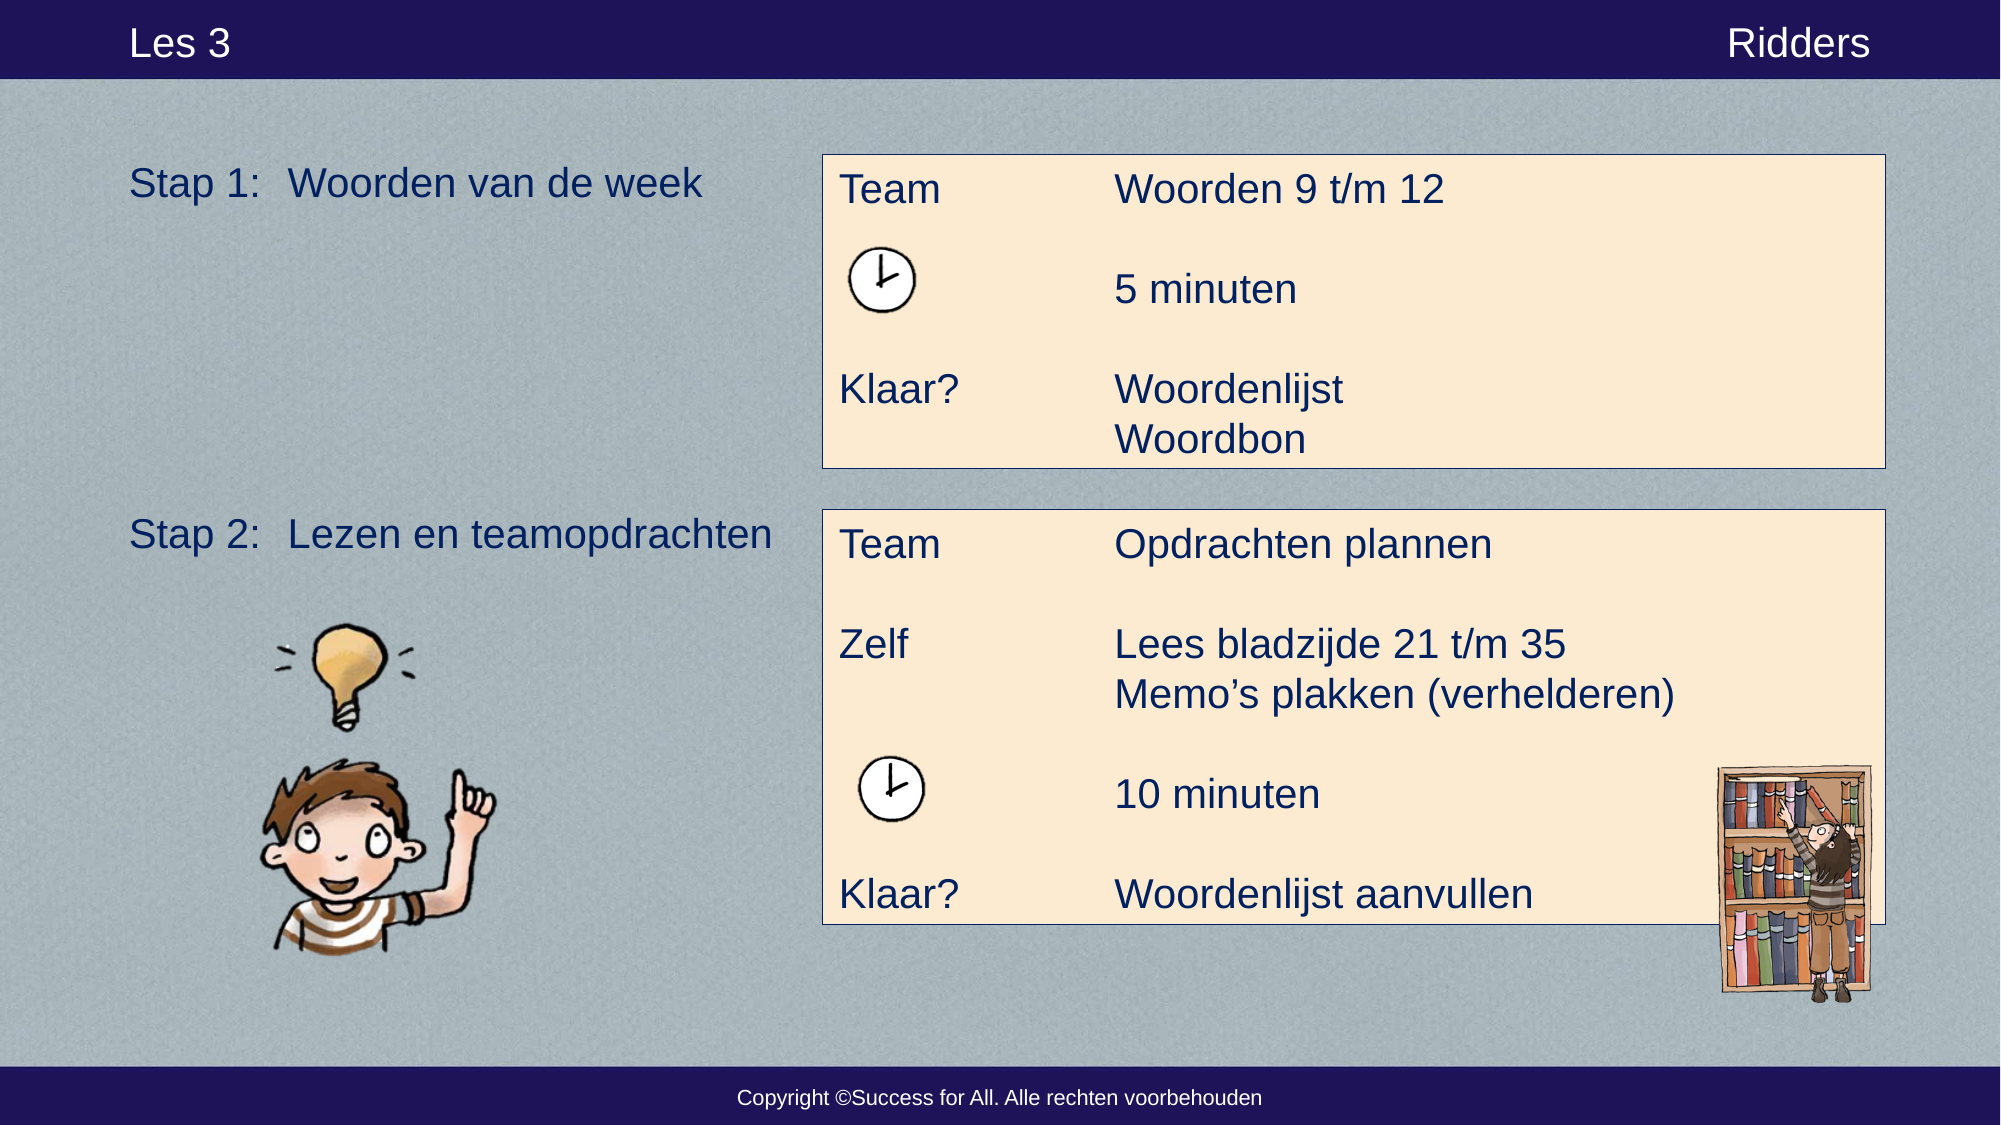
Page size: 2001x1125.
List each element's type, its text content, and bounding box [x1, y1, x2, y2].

text_box Stap 1: Woorden van de week Stap 2: Lezen en teamopdrachten [114, 148, 907, 564]
text_box Les 3 [114, 8, 354, 73]
text_box Ridders [999, 8, 1886, 73]
text_box Team Woorden 9 t/m 12 5 minuten Klaar? Woordenlijst Woordbon [822, 154, 1886, 469]
text_box Copyright ©Success for All. Alle rechten voorbehouden [0, 1076, 2000, 1125]
text_box Team Opdrachten plannen Zelf Lees bladzijde 21 t/m 35 Memo’s plakken (verhelderen) 10 minuten Klaar? Woordenlijst aanvullen [822, 509, 1886, 925]
picture [0, 0, 2001, 1125]
